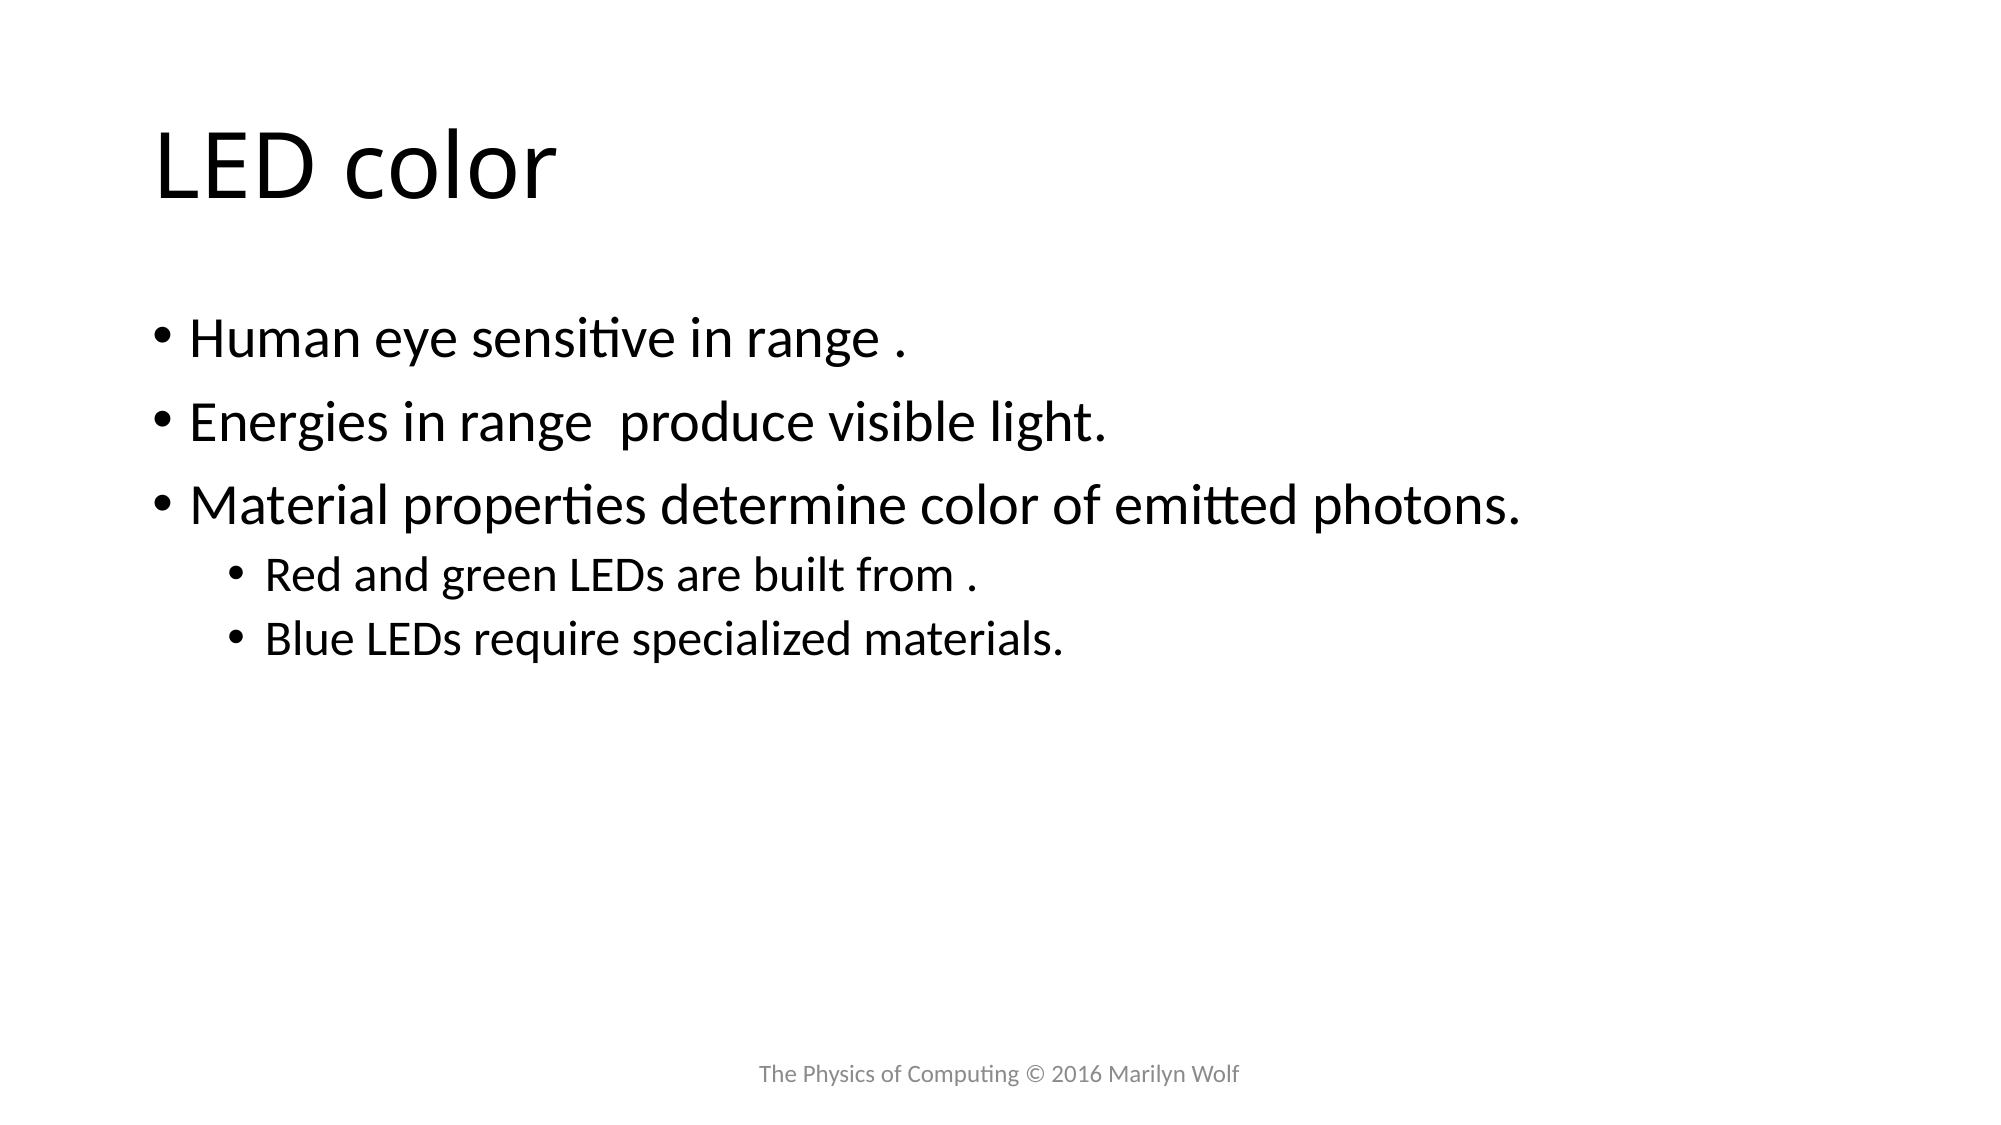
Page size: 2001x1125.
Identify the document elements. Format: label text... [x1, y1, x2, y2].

footer The Physics of Computing © 2016 Marilyn Wolf [662, 1042, 1338, 1103]
title LED color [137, 59, 1863, 278]
